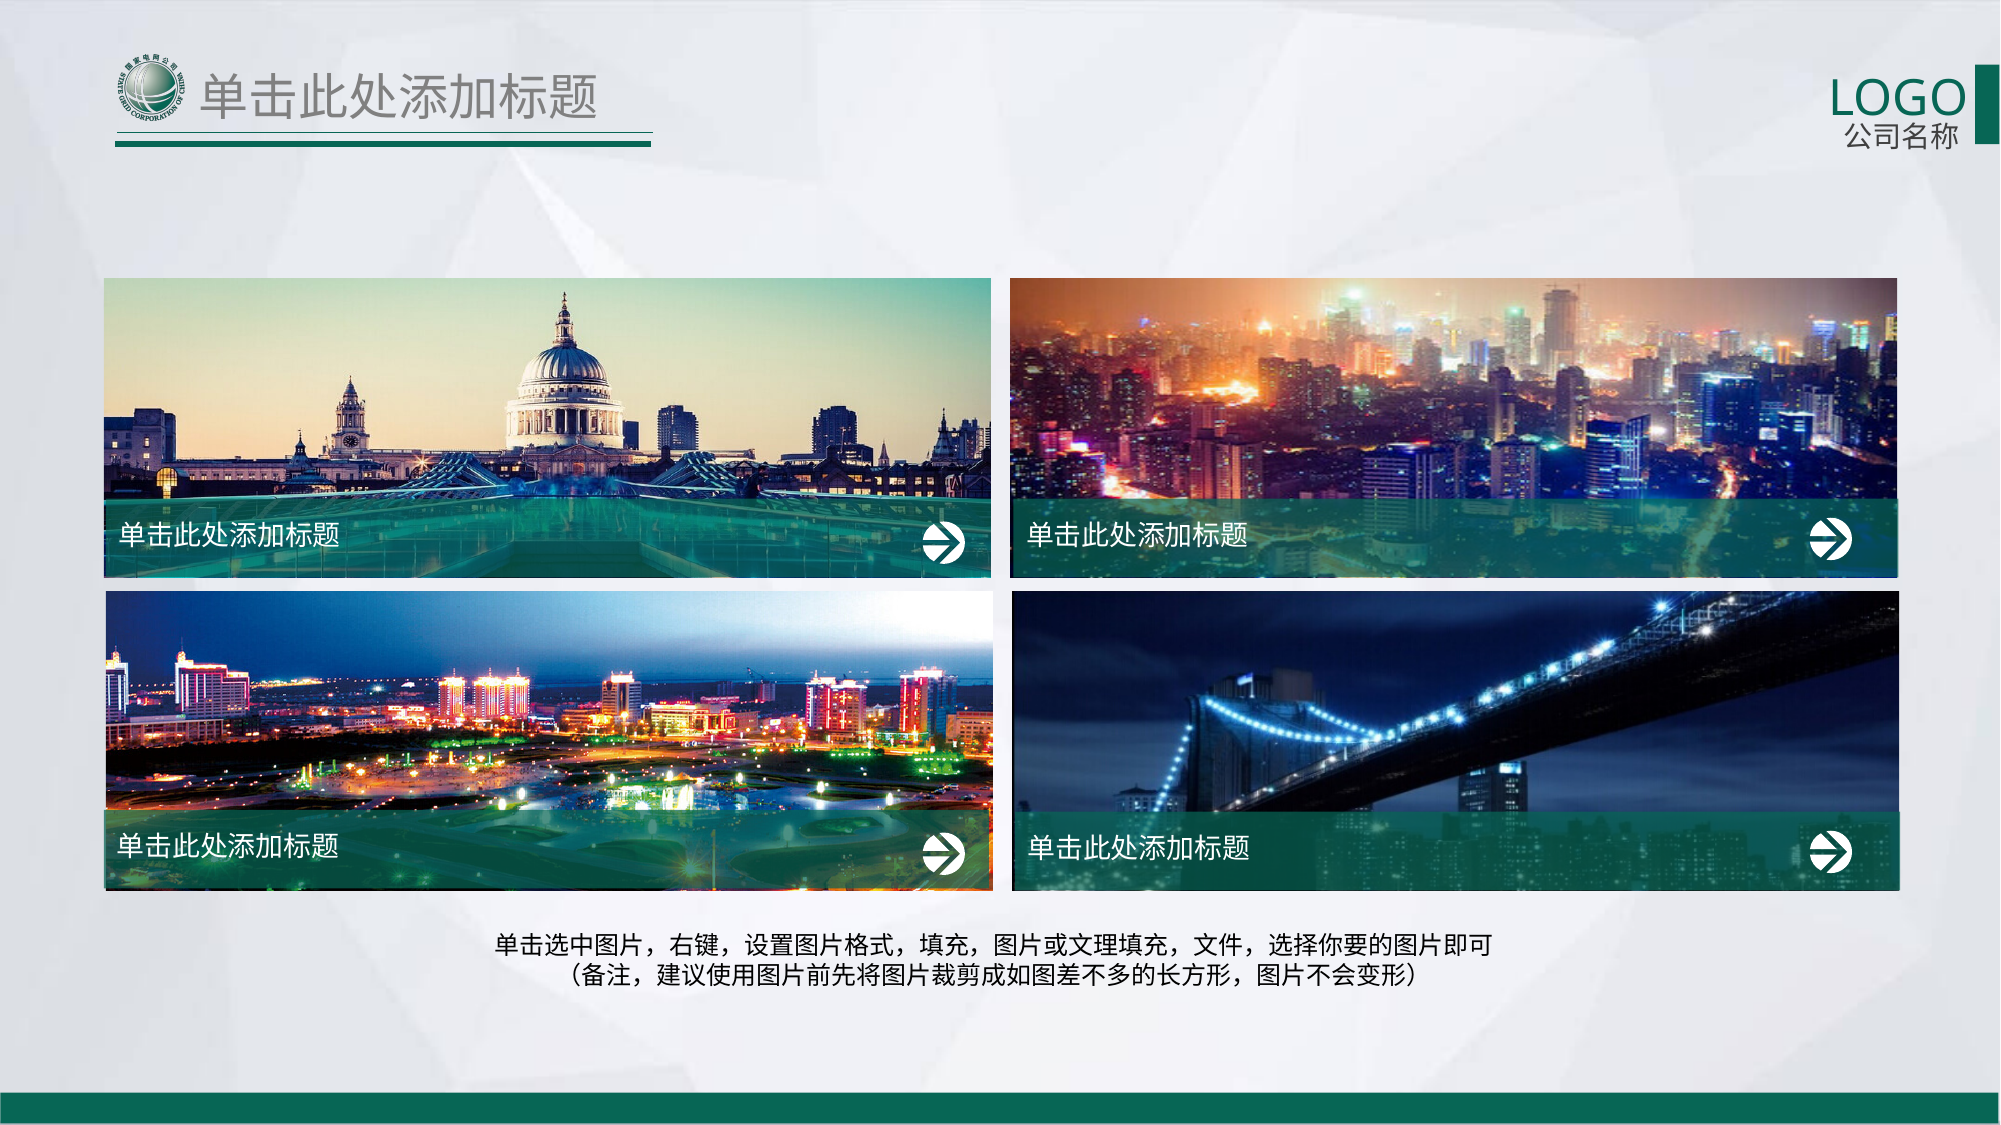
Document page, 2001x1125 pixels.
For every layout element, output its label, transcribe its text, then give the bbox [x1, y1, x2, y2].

picture [0, 0, 2001, 1125]
text_box [0, 1092, 2000, 1124]
text_box [1011, 590, 1900, 891]
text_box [101, 809, 990, 889]
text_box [103, 498, 991, 578]
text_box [1011, 498, 1899, 578]
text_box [1012, 811, 1901, 891]
text_box 单击此处添加标题 [183, 58, 614, 132]
text_box [103, 277, 992, 578]
text_box LOGO [1813, 58, 1983, 134]
text_box [105, 590, 994, 891]
text_box 公司名称 [1828, 111, 1976, 161]
text_box [1009, 277, 1898, 578]
text_box 单击选中图片，右键，设置图片格式，填充，图片或文理填充，文件，选择你要的图片即可 （备注，建议使用图片前先将图片裁剪成如图差不多的长方形，图片不会变形） [174, 922, 1815, 998]
text_box [1974, 64, 2000, 145]
